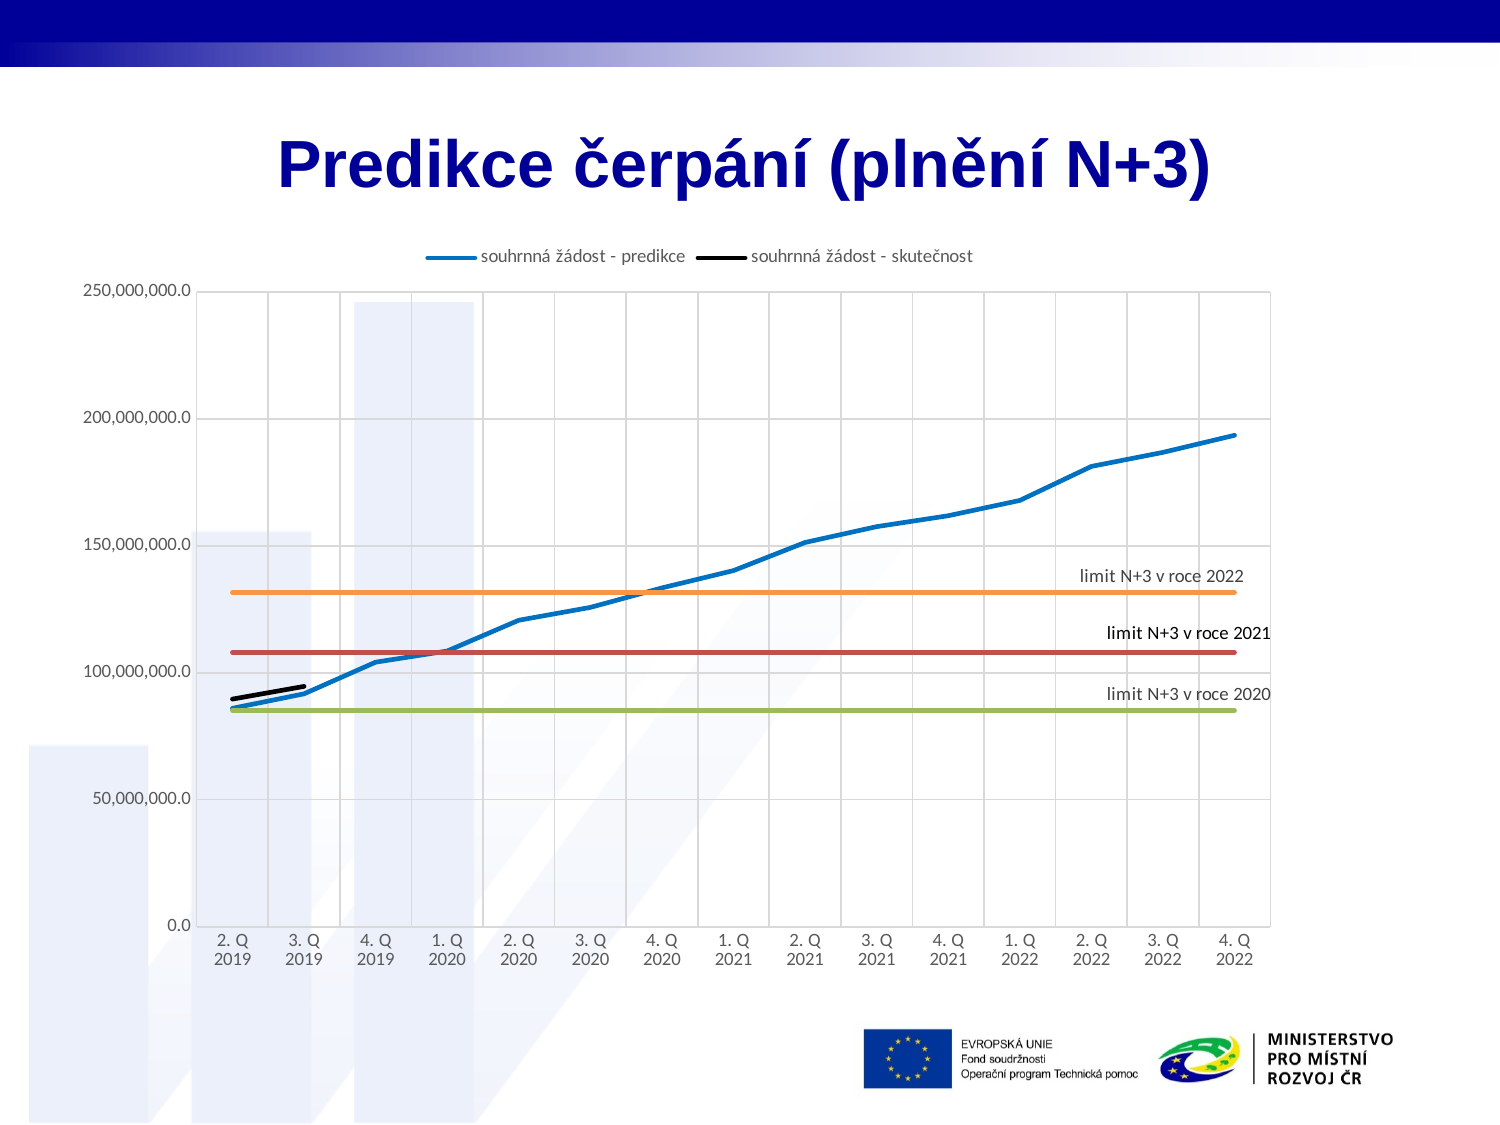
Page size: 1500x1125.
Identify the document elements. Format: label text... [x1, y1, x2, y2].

picture [29, 302, 1412, 1125]
title Predikce čerpání (plnění N+3) [64, 113, 1425, 256]
chart [76, 231, 1329, 988]
